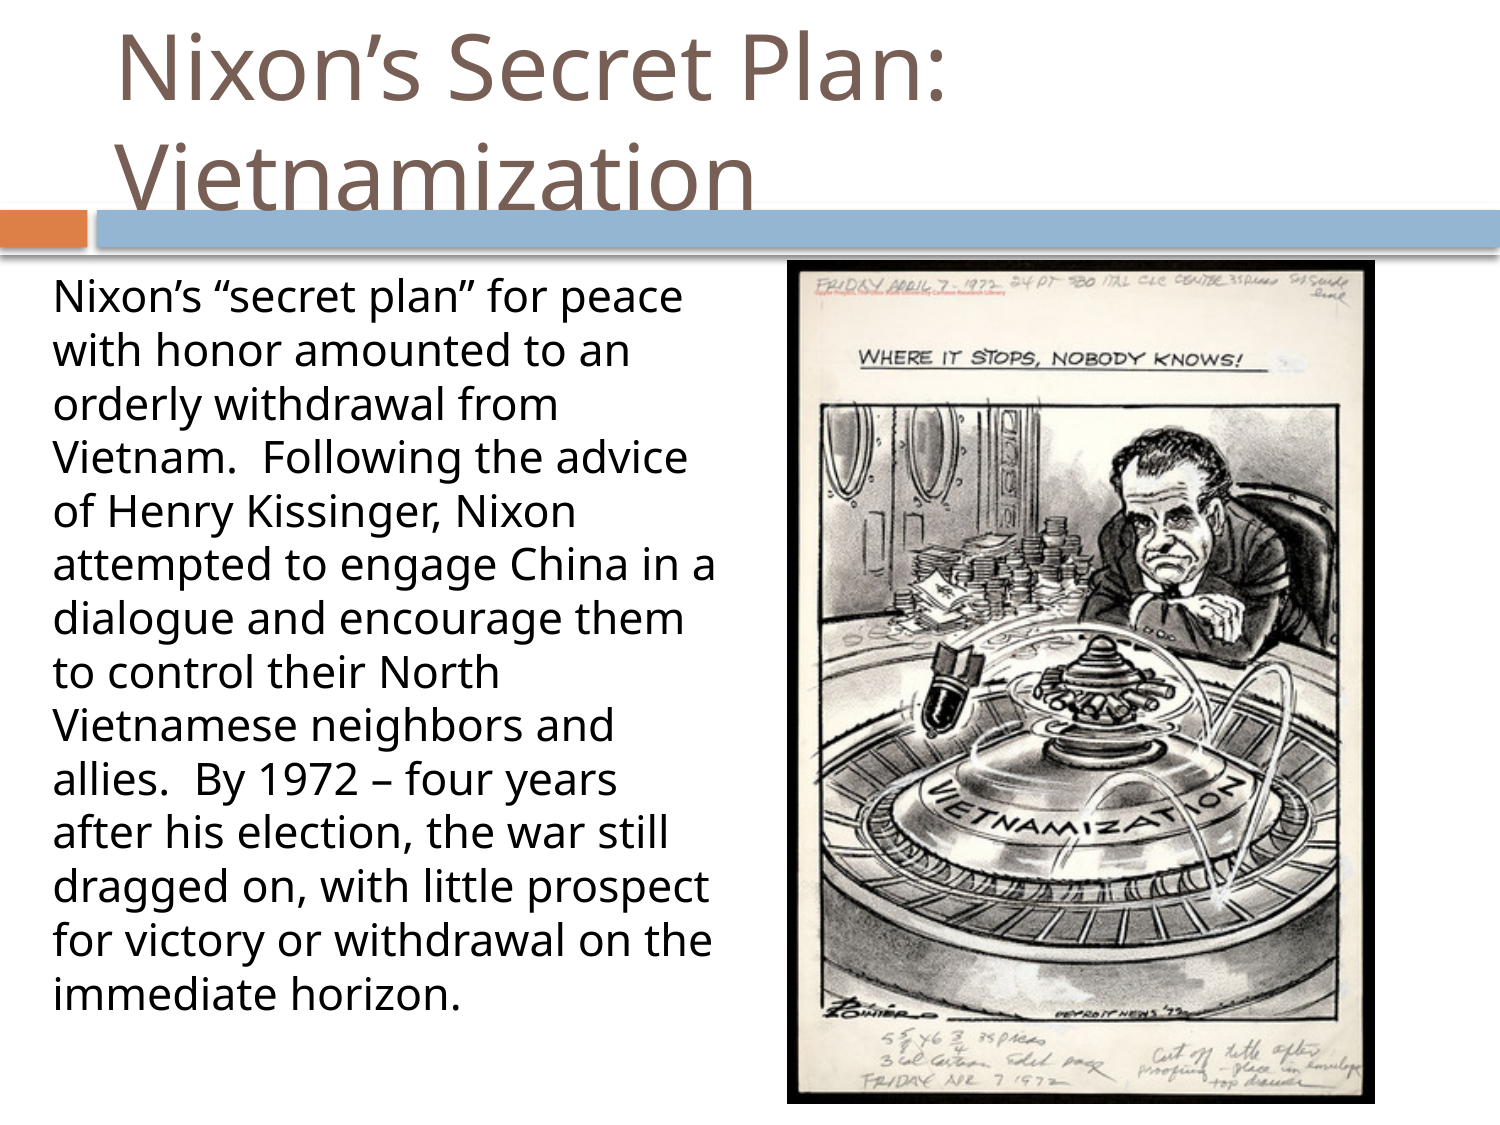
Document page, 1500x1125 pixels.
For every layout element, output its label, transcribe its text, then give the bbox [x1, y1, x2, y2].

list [787, 260, 1375, 1105]
title Nixon’s Secret Plan: Vietnamization [99, 37, 1438, 200]
list Nixon’s “secret plan” for peace with honor amounted to an orderly withdrawal from Vietnam. Following the advice of Henry Kissinger, Nixon attempted to engage China in a dialogue and encourage them to control their North Vietnamese neighbors and allies. By 1972 – four years after his election, the war still dragged on, with little prospect for victory or withdrawal on the immediate horizon. [37, 260, 738, 1075]
